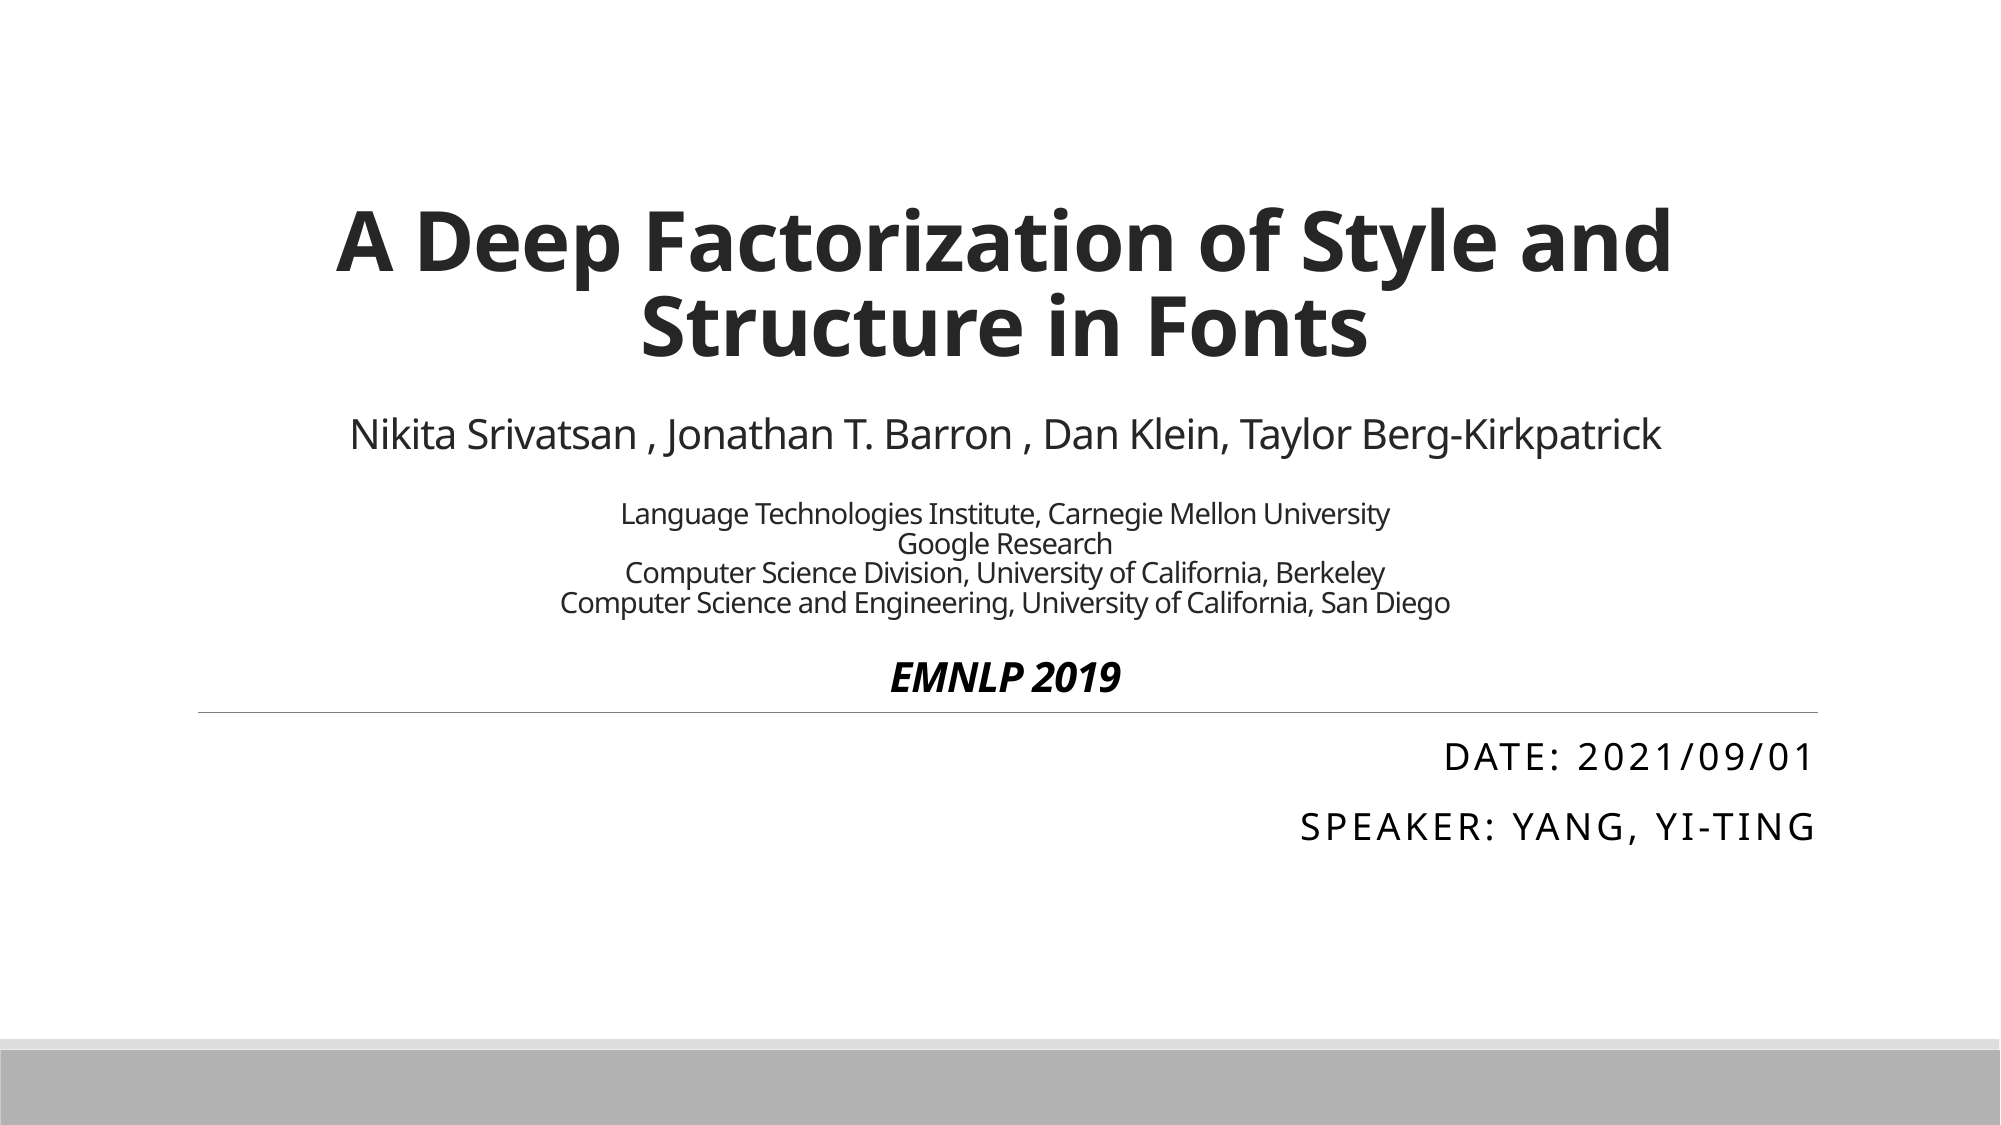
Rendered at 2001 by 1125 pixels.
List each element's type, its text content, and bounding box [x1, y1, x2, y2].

subtitle Date: 2021/09/01 Speaker: yang, yi-ting [180, 730, 1831, 919]
title A Deep Factorization of Style and Structure in Fonts Nikita Srivatsan , Jonathan T. Barron , Dan Klein, Taylor Berg-Kirkpatrick Language Technologies Institute, Carnegie Mellon University Google Research Computer Science Division, University of California, Berkeley Computer Science and Engineering, University of California, San Diego EMNLP 2019 [180, 123, 1831, 709]
